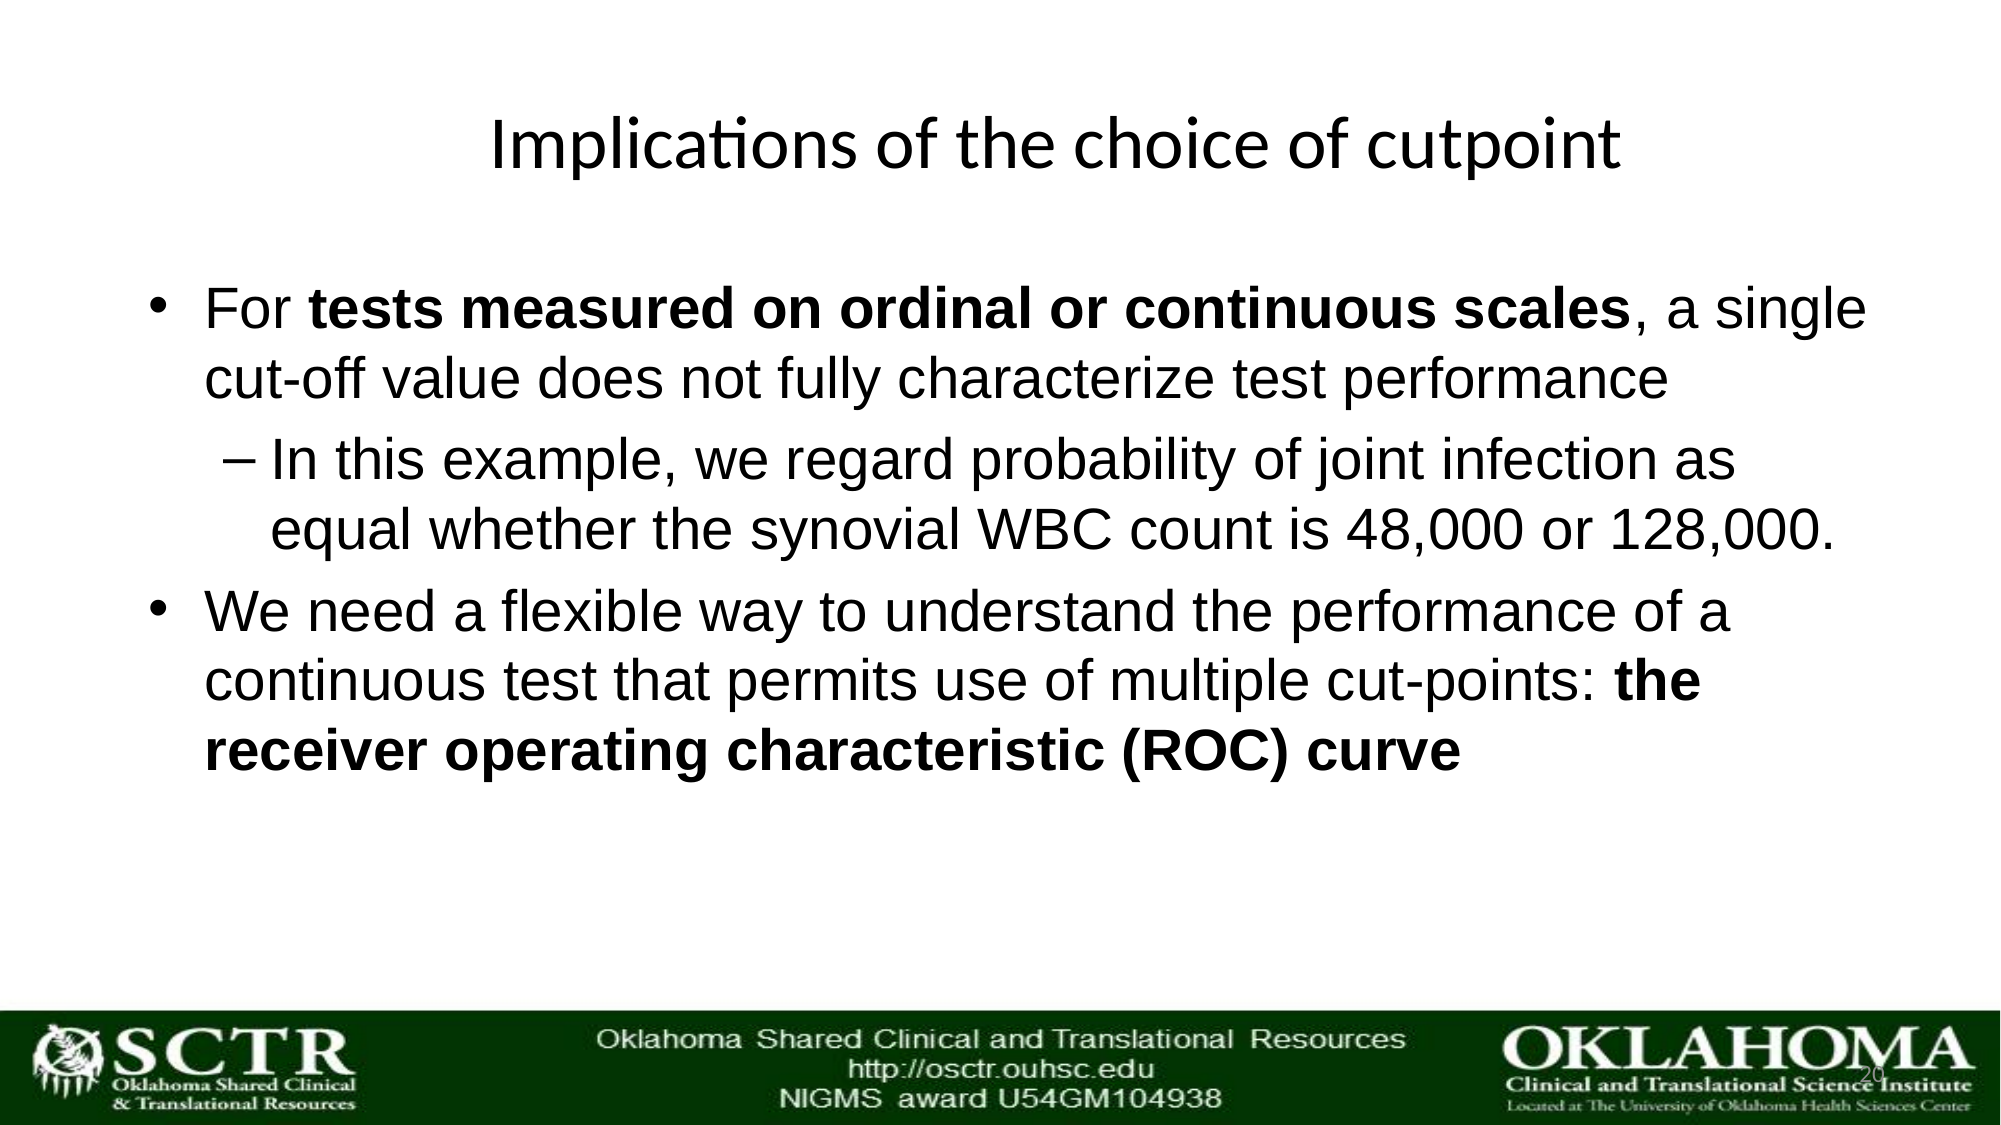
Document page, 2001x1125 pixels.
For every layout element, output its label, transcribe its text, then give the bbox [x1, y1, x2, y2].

slide_number 20 [1433, 1042, 1900, 1103]
title Implications of the choice of cutpoint [324, 45, 1713, 233]
picture [0, 0, 2001, 1125]
list For tests measured on ordinal or continuous scales, a single cut-off value does not fully characterize test performance In this example, we regard probability of joint infection as equal whether the synovial WBC count is 48,000 or 128,000. We need a flexible way to understand the performance of a continuous test that permits use of multiple cut-points: the receiver operating characteristic (ROC) curve [133, 262, 1900, 1013]
